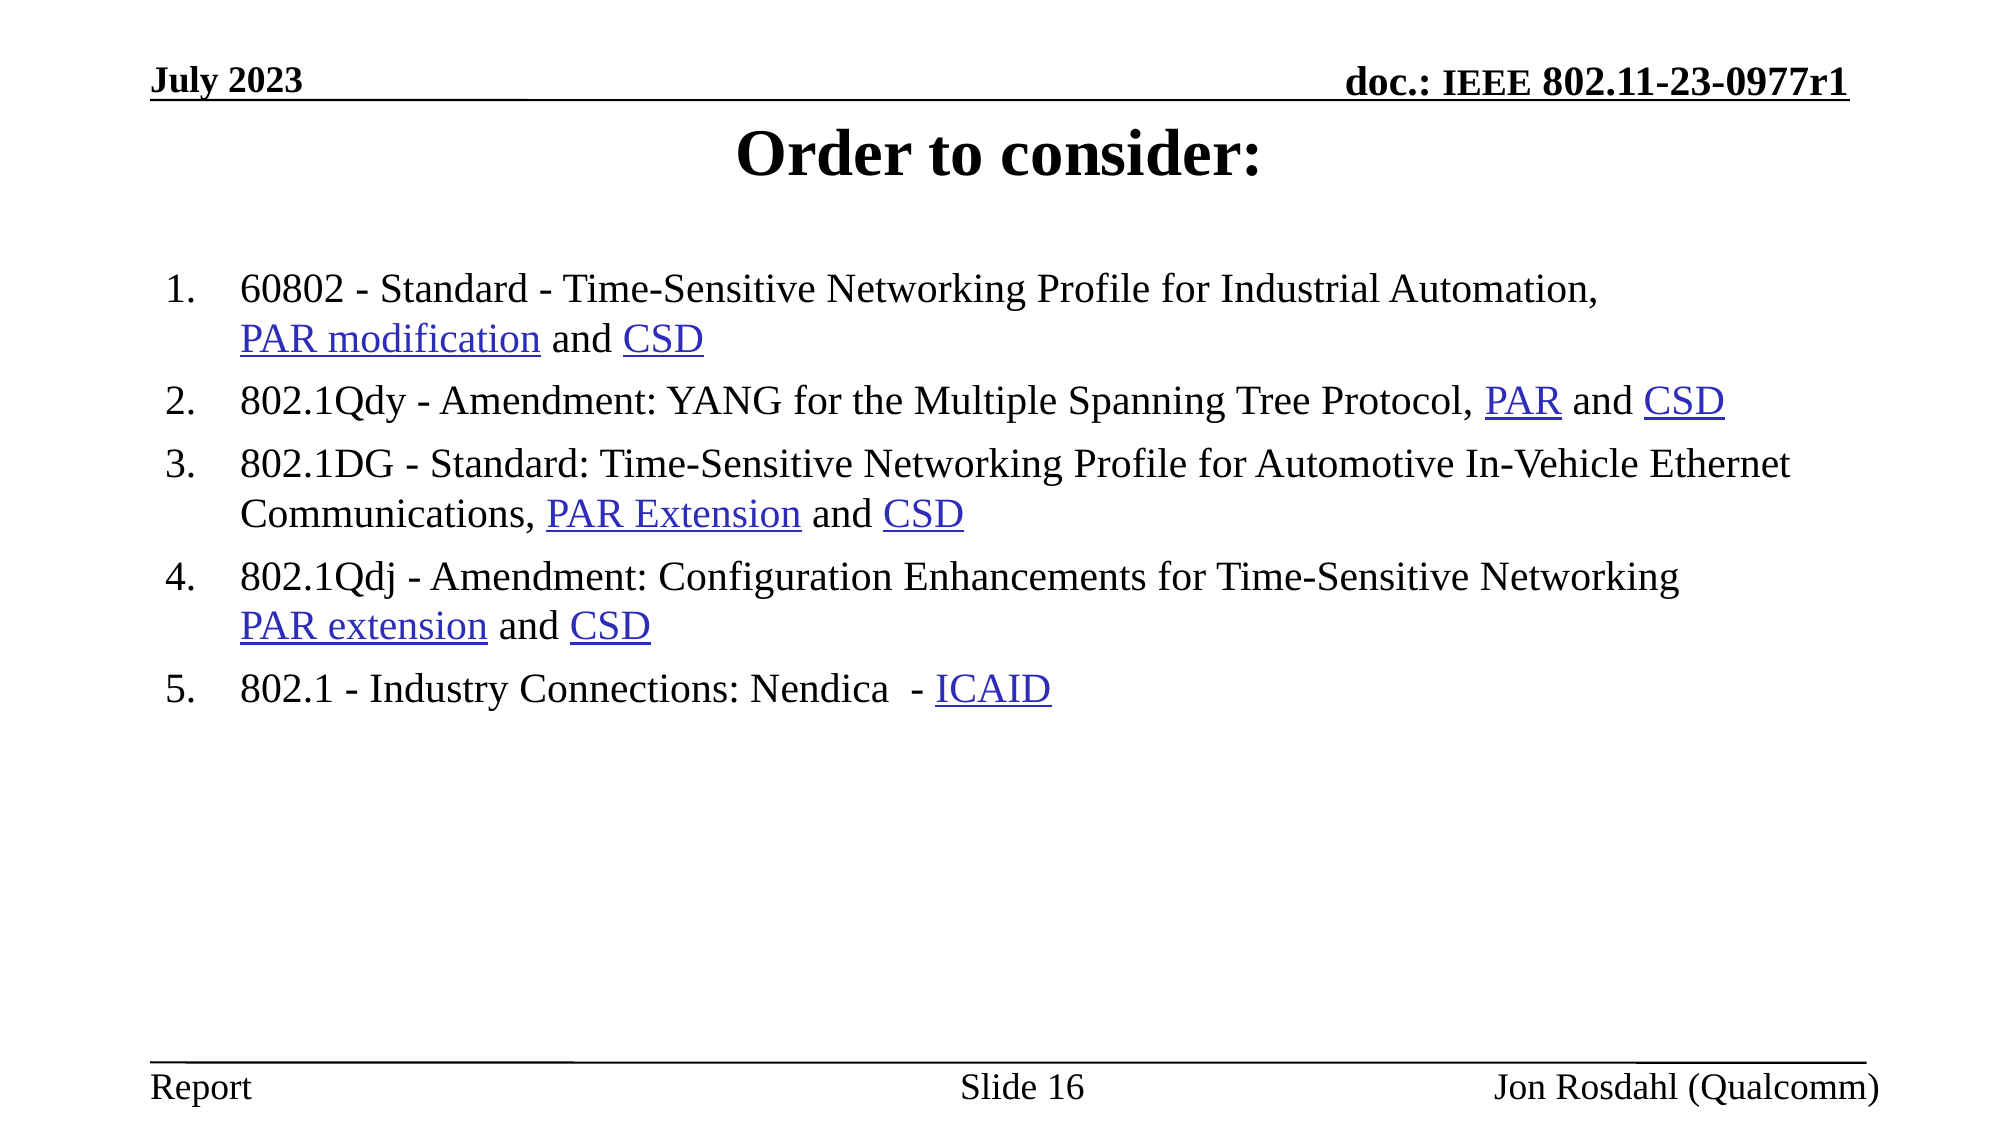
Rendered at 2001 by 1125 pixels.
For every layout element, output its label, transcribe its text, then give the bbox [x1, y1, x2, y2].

list 60802 - Standard - Time-Sensitive Networking Profile for Industrial Automation, PAR modification and CSD 802.1Qdy - Amendment: YANG for the Multiple Spanning Tree Protocol, PAR and CSD 802.1DG - Standard: Time-Sensitive Networking Profile for Automotive In-Vehicle Ethernet Communications, PAR Extension and CSD 802.1Qdj - Amendment: Configuration Enhancements for Time-Sensitive Networking PAR extension and CSD 802.1 - Industry Connections: Nendica - ICAID [149, 190, 1850, 844]
slide_number Slide 16 [950, 1061, 1095, 1125]
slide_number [149, 49, 431, 100]
title Order to consider: [149, 112, 1850, 185]
footer Jon Rosdahl (Qualcomm) [1436, 1061, 1881, 1108]
